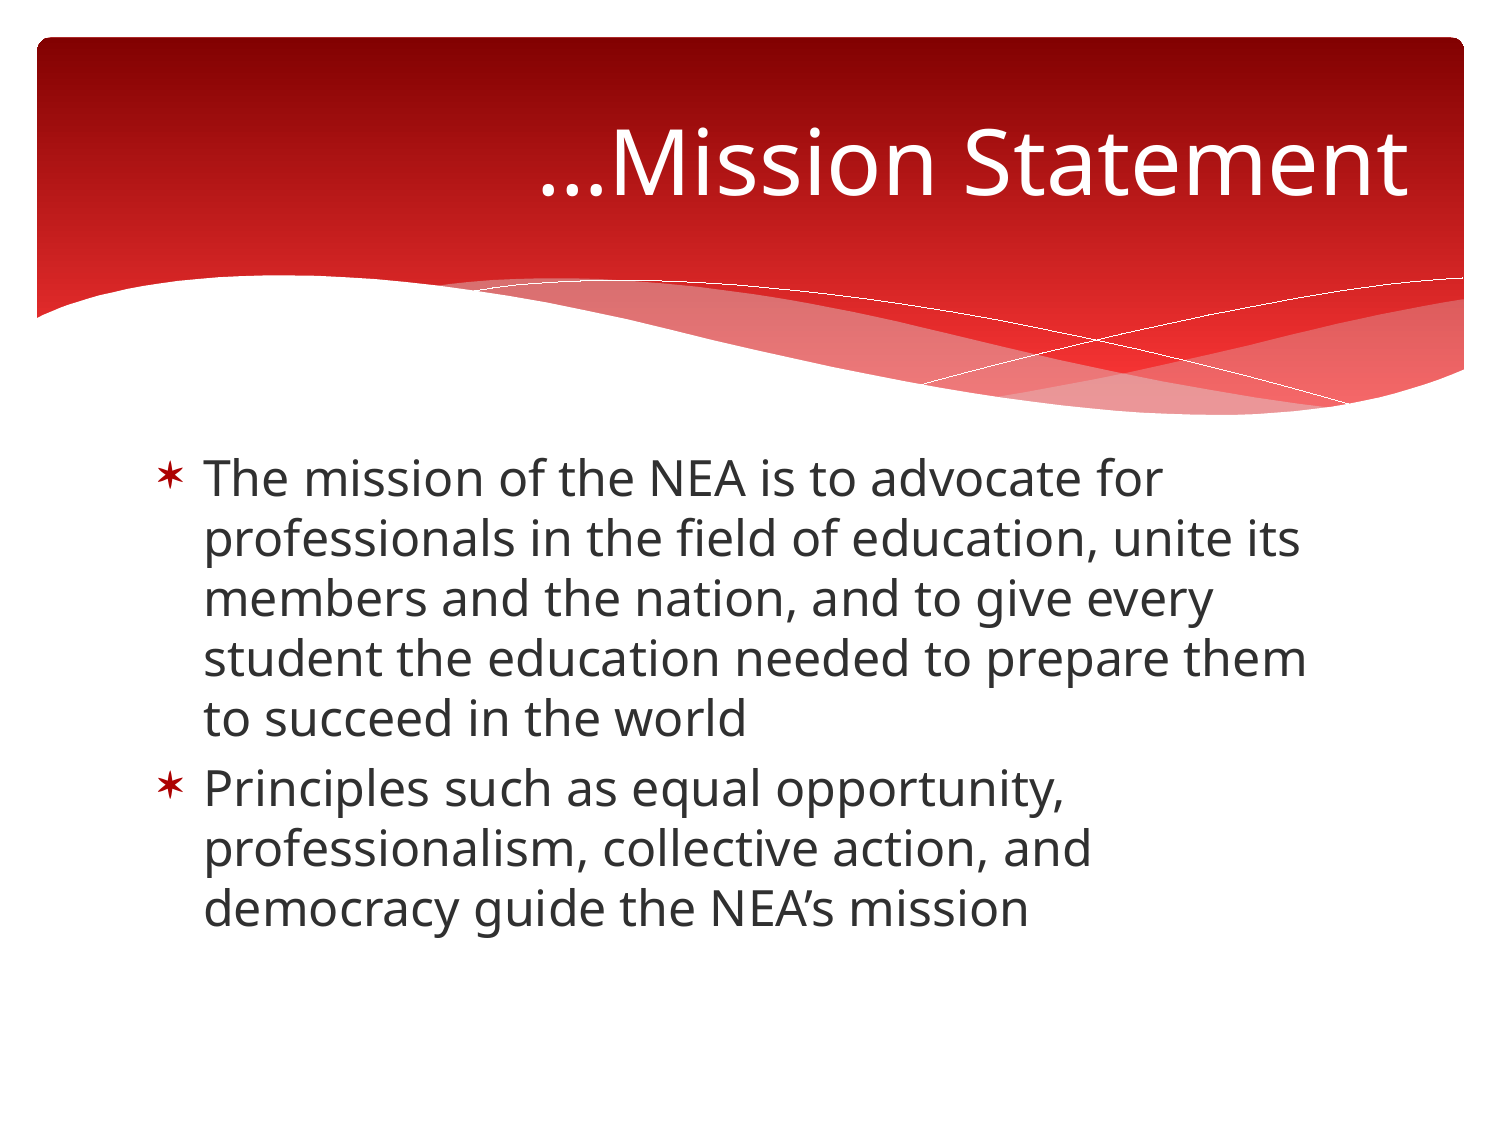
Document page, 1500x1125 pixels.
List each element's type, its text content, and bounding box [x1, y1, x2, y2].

title …Mission Statement [75, 55, 1425, 261]
list The mission of the NEA is to advocate for professionals in the field of education, unite its members and the nation, and to give every student the education needed to prepare them to succeed in the world Principles such as equal opportunity, professionalism, collective action, and democracy guide the NEA’s mission [143, 438, 1359, 1005]
